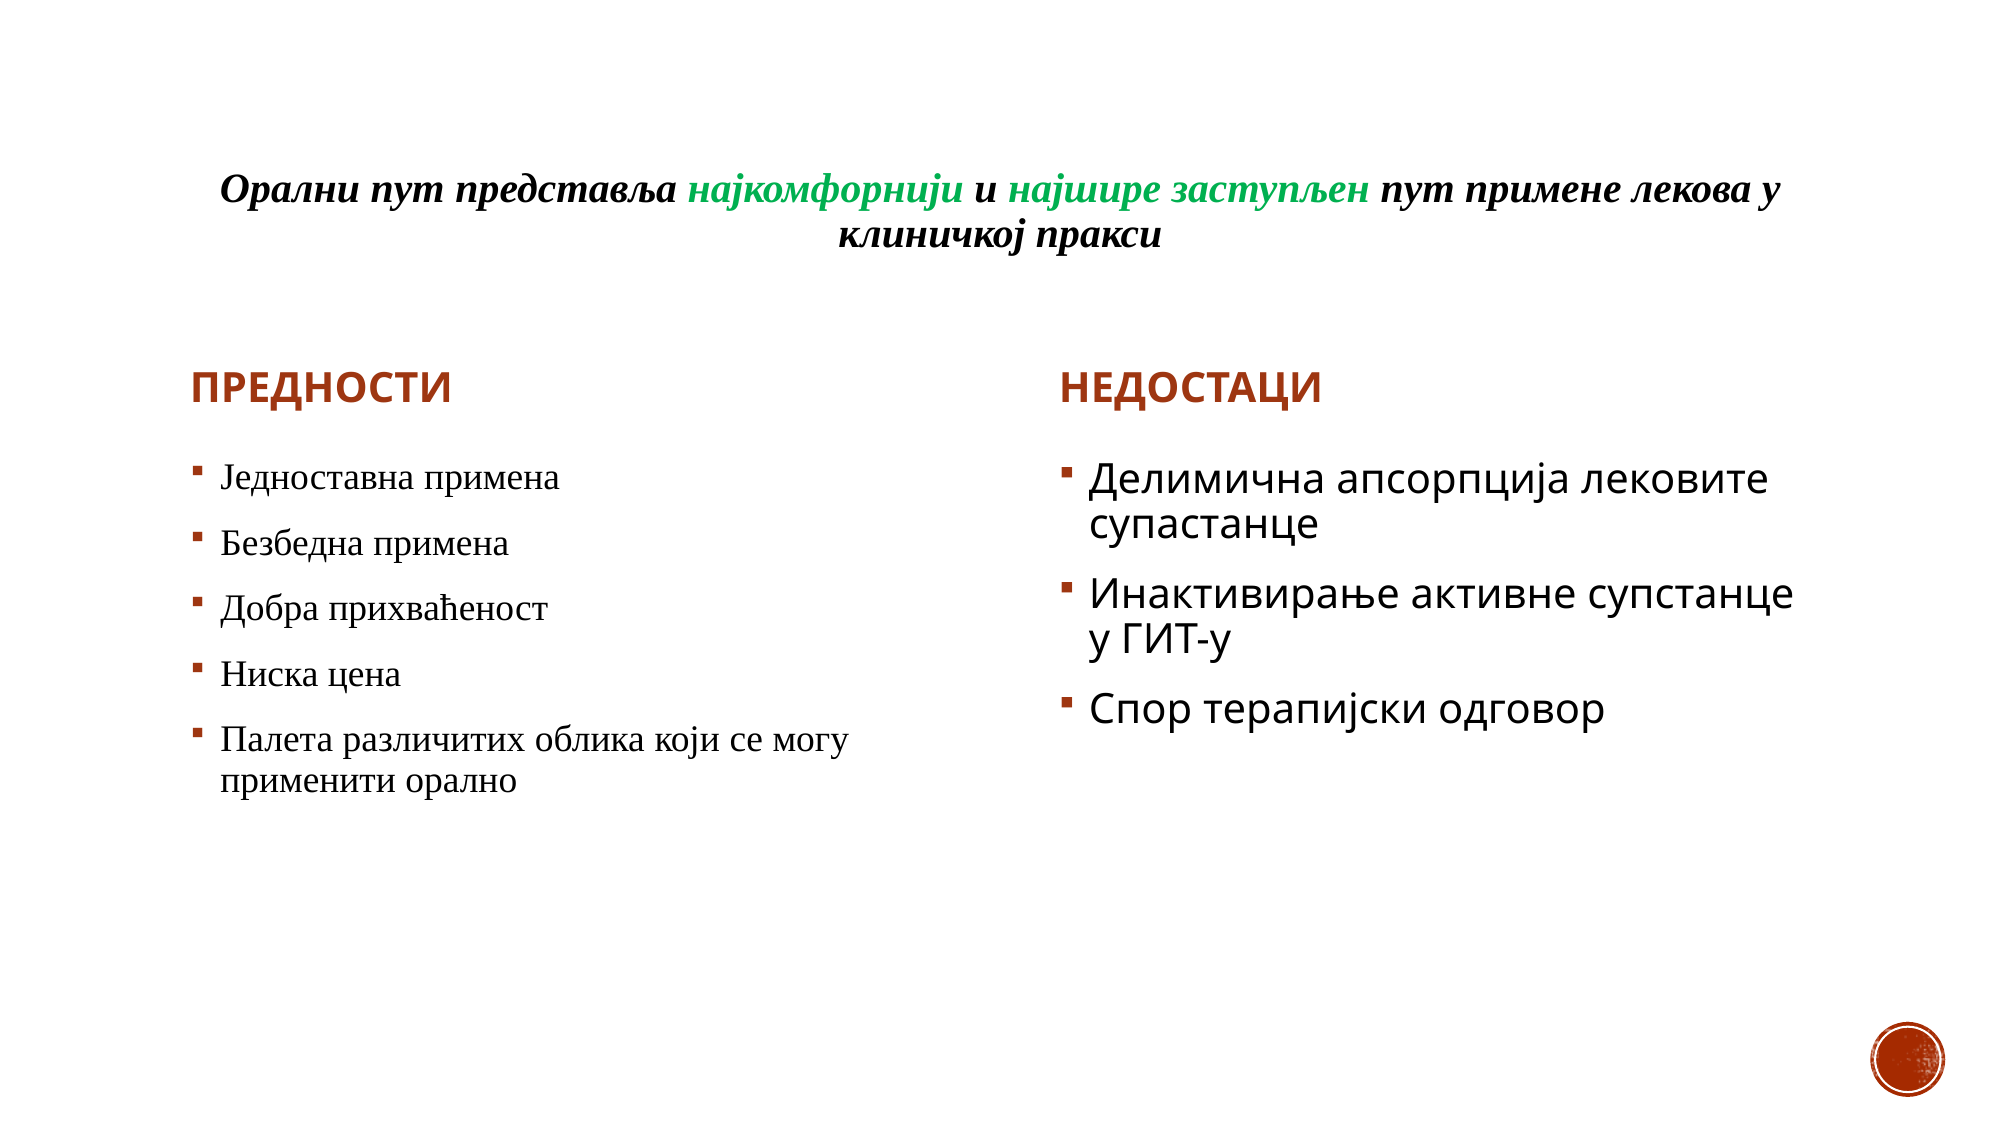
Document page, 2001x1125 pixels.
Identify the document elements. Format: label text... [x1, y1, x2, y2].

list ПРЕДНОСТИ [174, 336, 955, 441]
list Делимична апсорпција лековите супастанце Инактивирање активне супстанце у ГИТ-у Спор терапијски одговор [1043, 450, 1824, 990]
title Орални пут представља најкомфорнији и најшире заступљен пут примене лекова у клиничкој пракси [175, 79, 1826, 344]
list НЕДОСТАЦИ [1043, 336, 1824, 441]
list Једноставна примена Безбедна примена Добра прихваћеност Ниска цена Палета различитих облика који се могу применити орално [175, 450, 956, 990]
